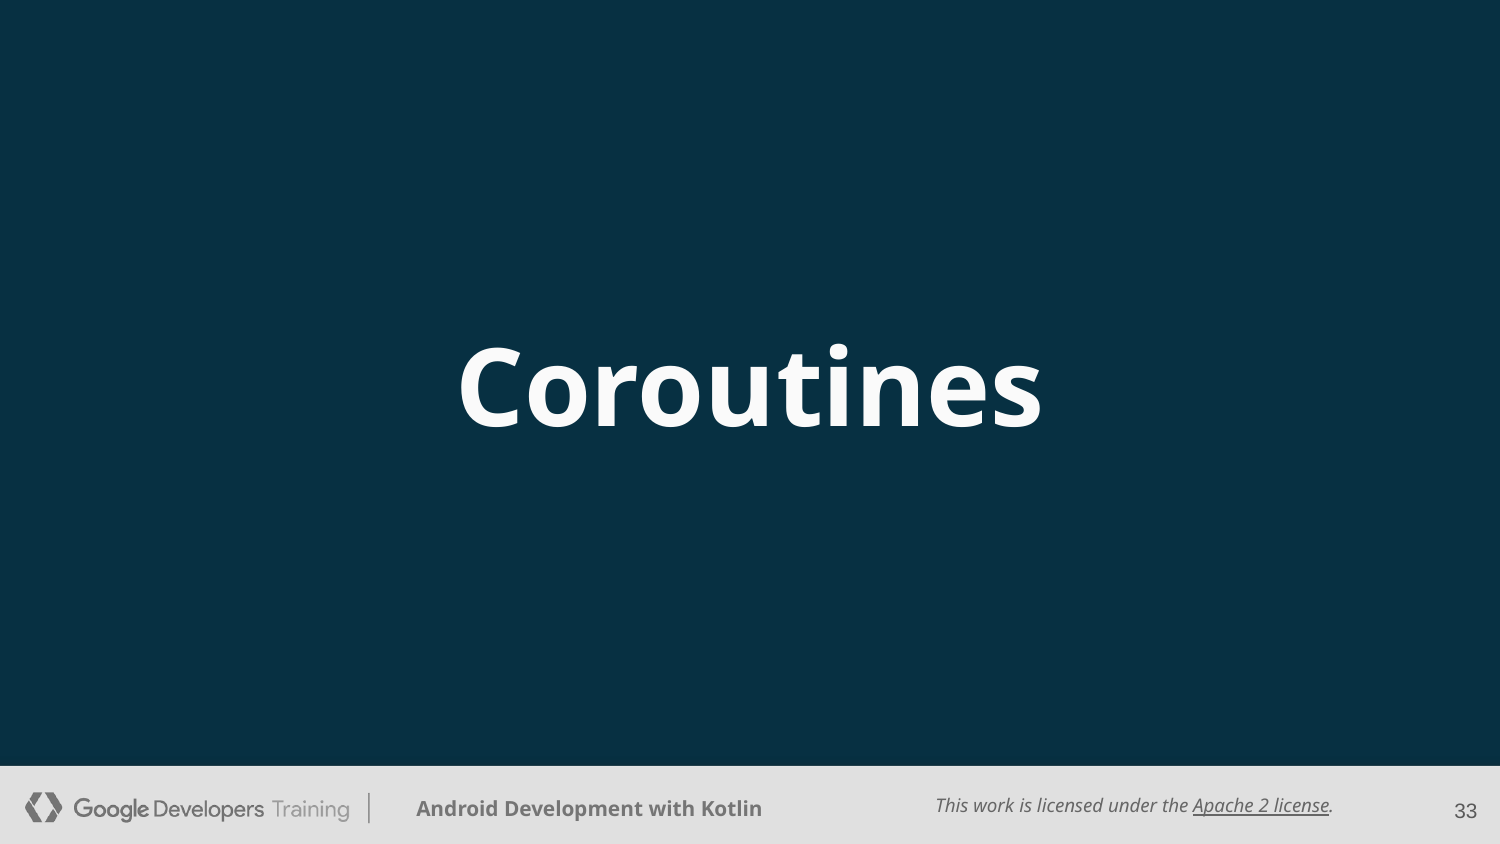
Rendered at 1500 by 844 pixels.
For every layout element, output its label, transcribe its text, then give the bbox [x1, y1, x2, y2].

picture [0, 0, 1500, 844]
text_box Coroutines [51, 0, 1449, 766]
slide_number ‹#› [1402, 777, 1493, 842]
